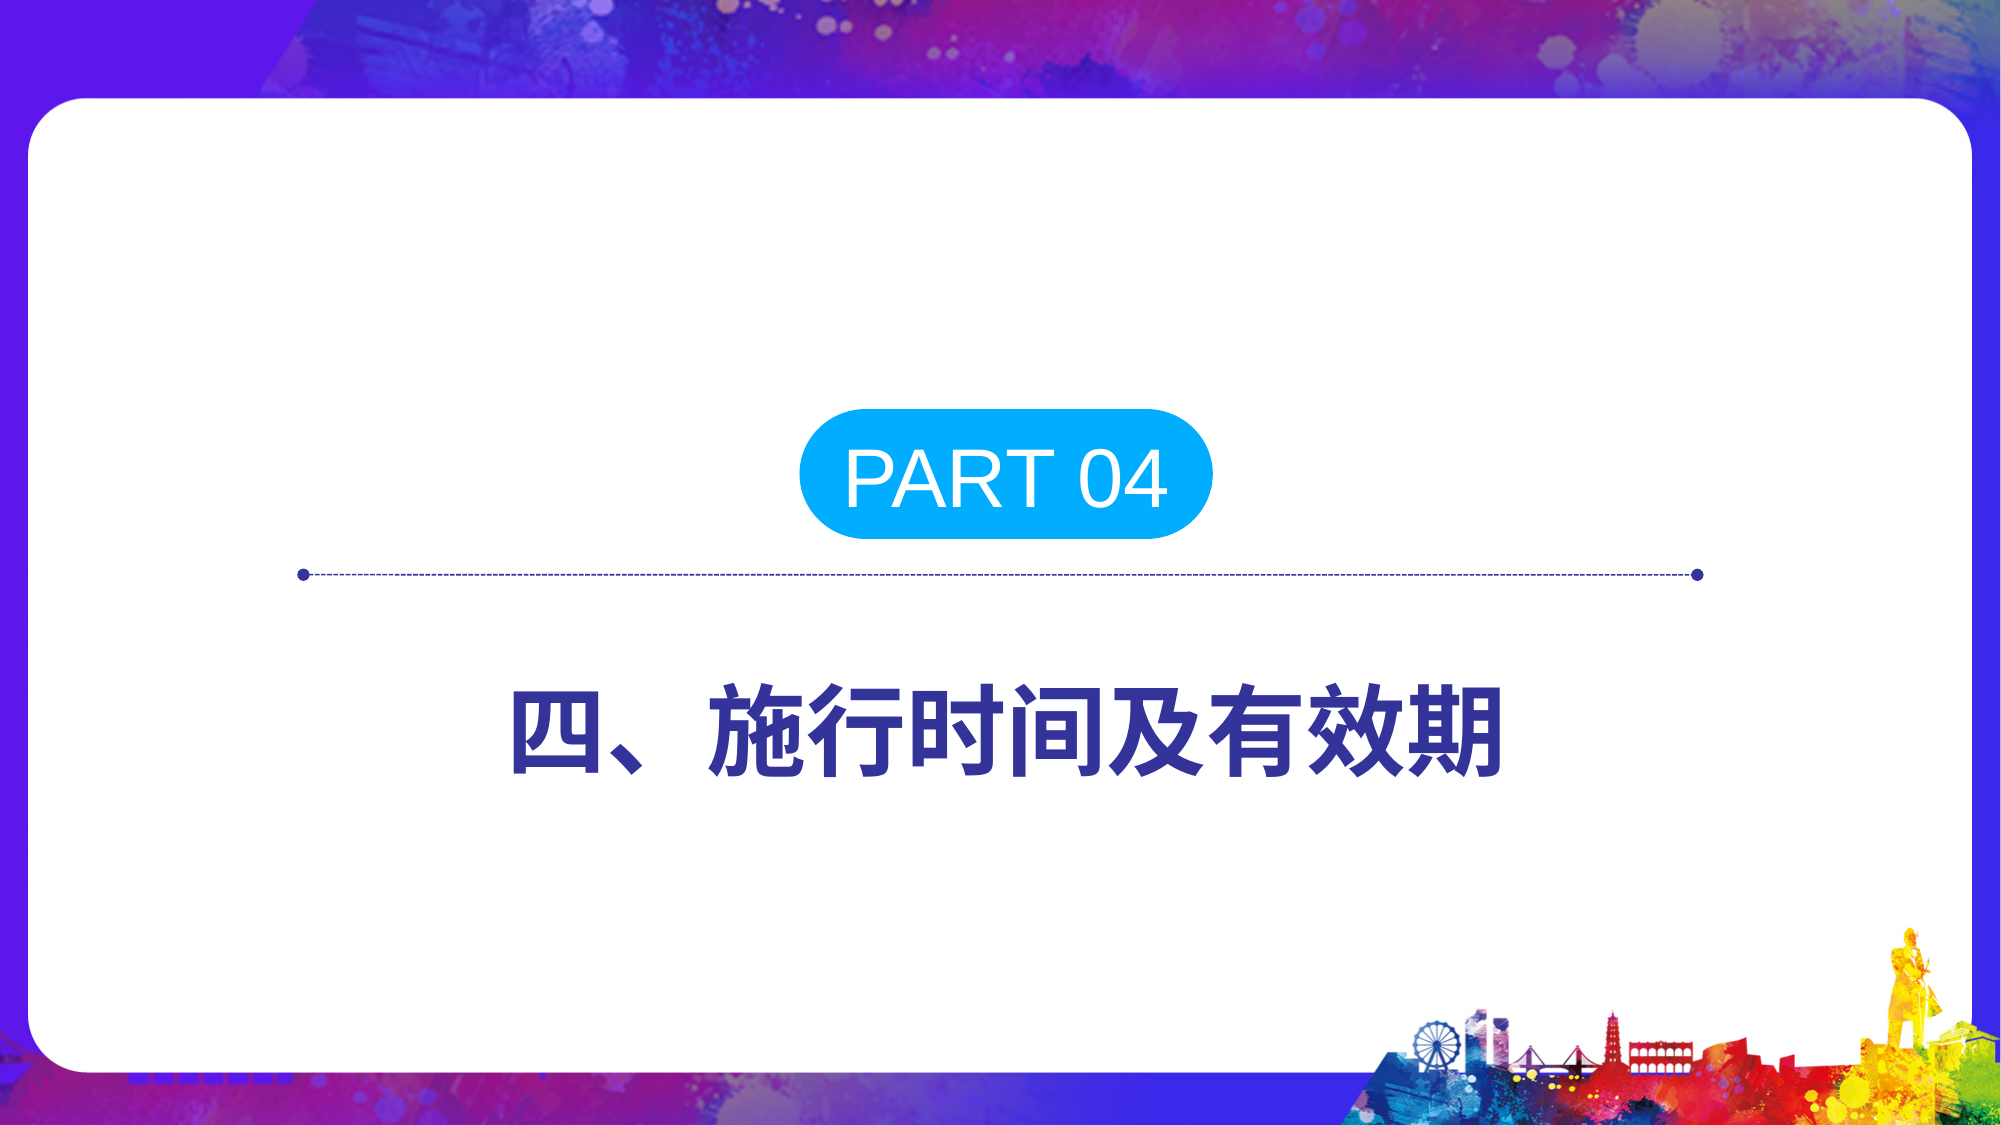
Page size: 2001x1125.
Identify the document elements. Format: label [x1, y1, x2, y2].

text_box [279, 397, 1733, 734]
picture [0, 0, 2001, 1125]
